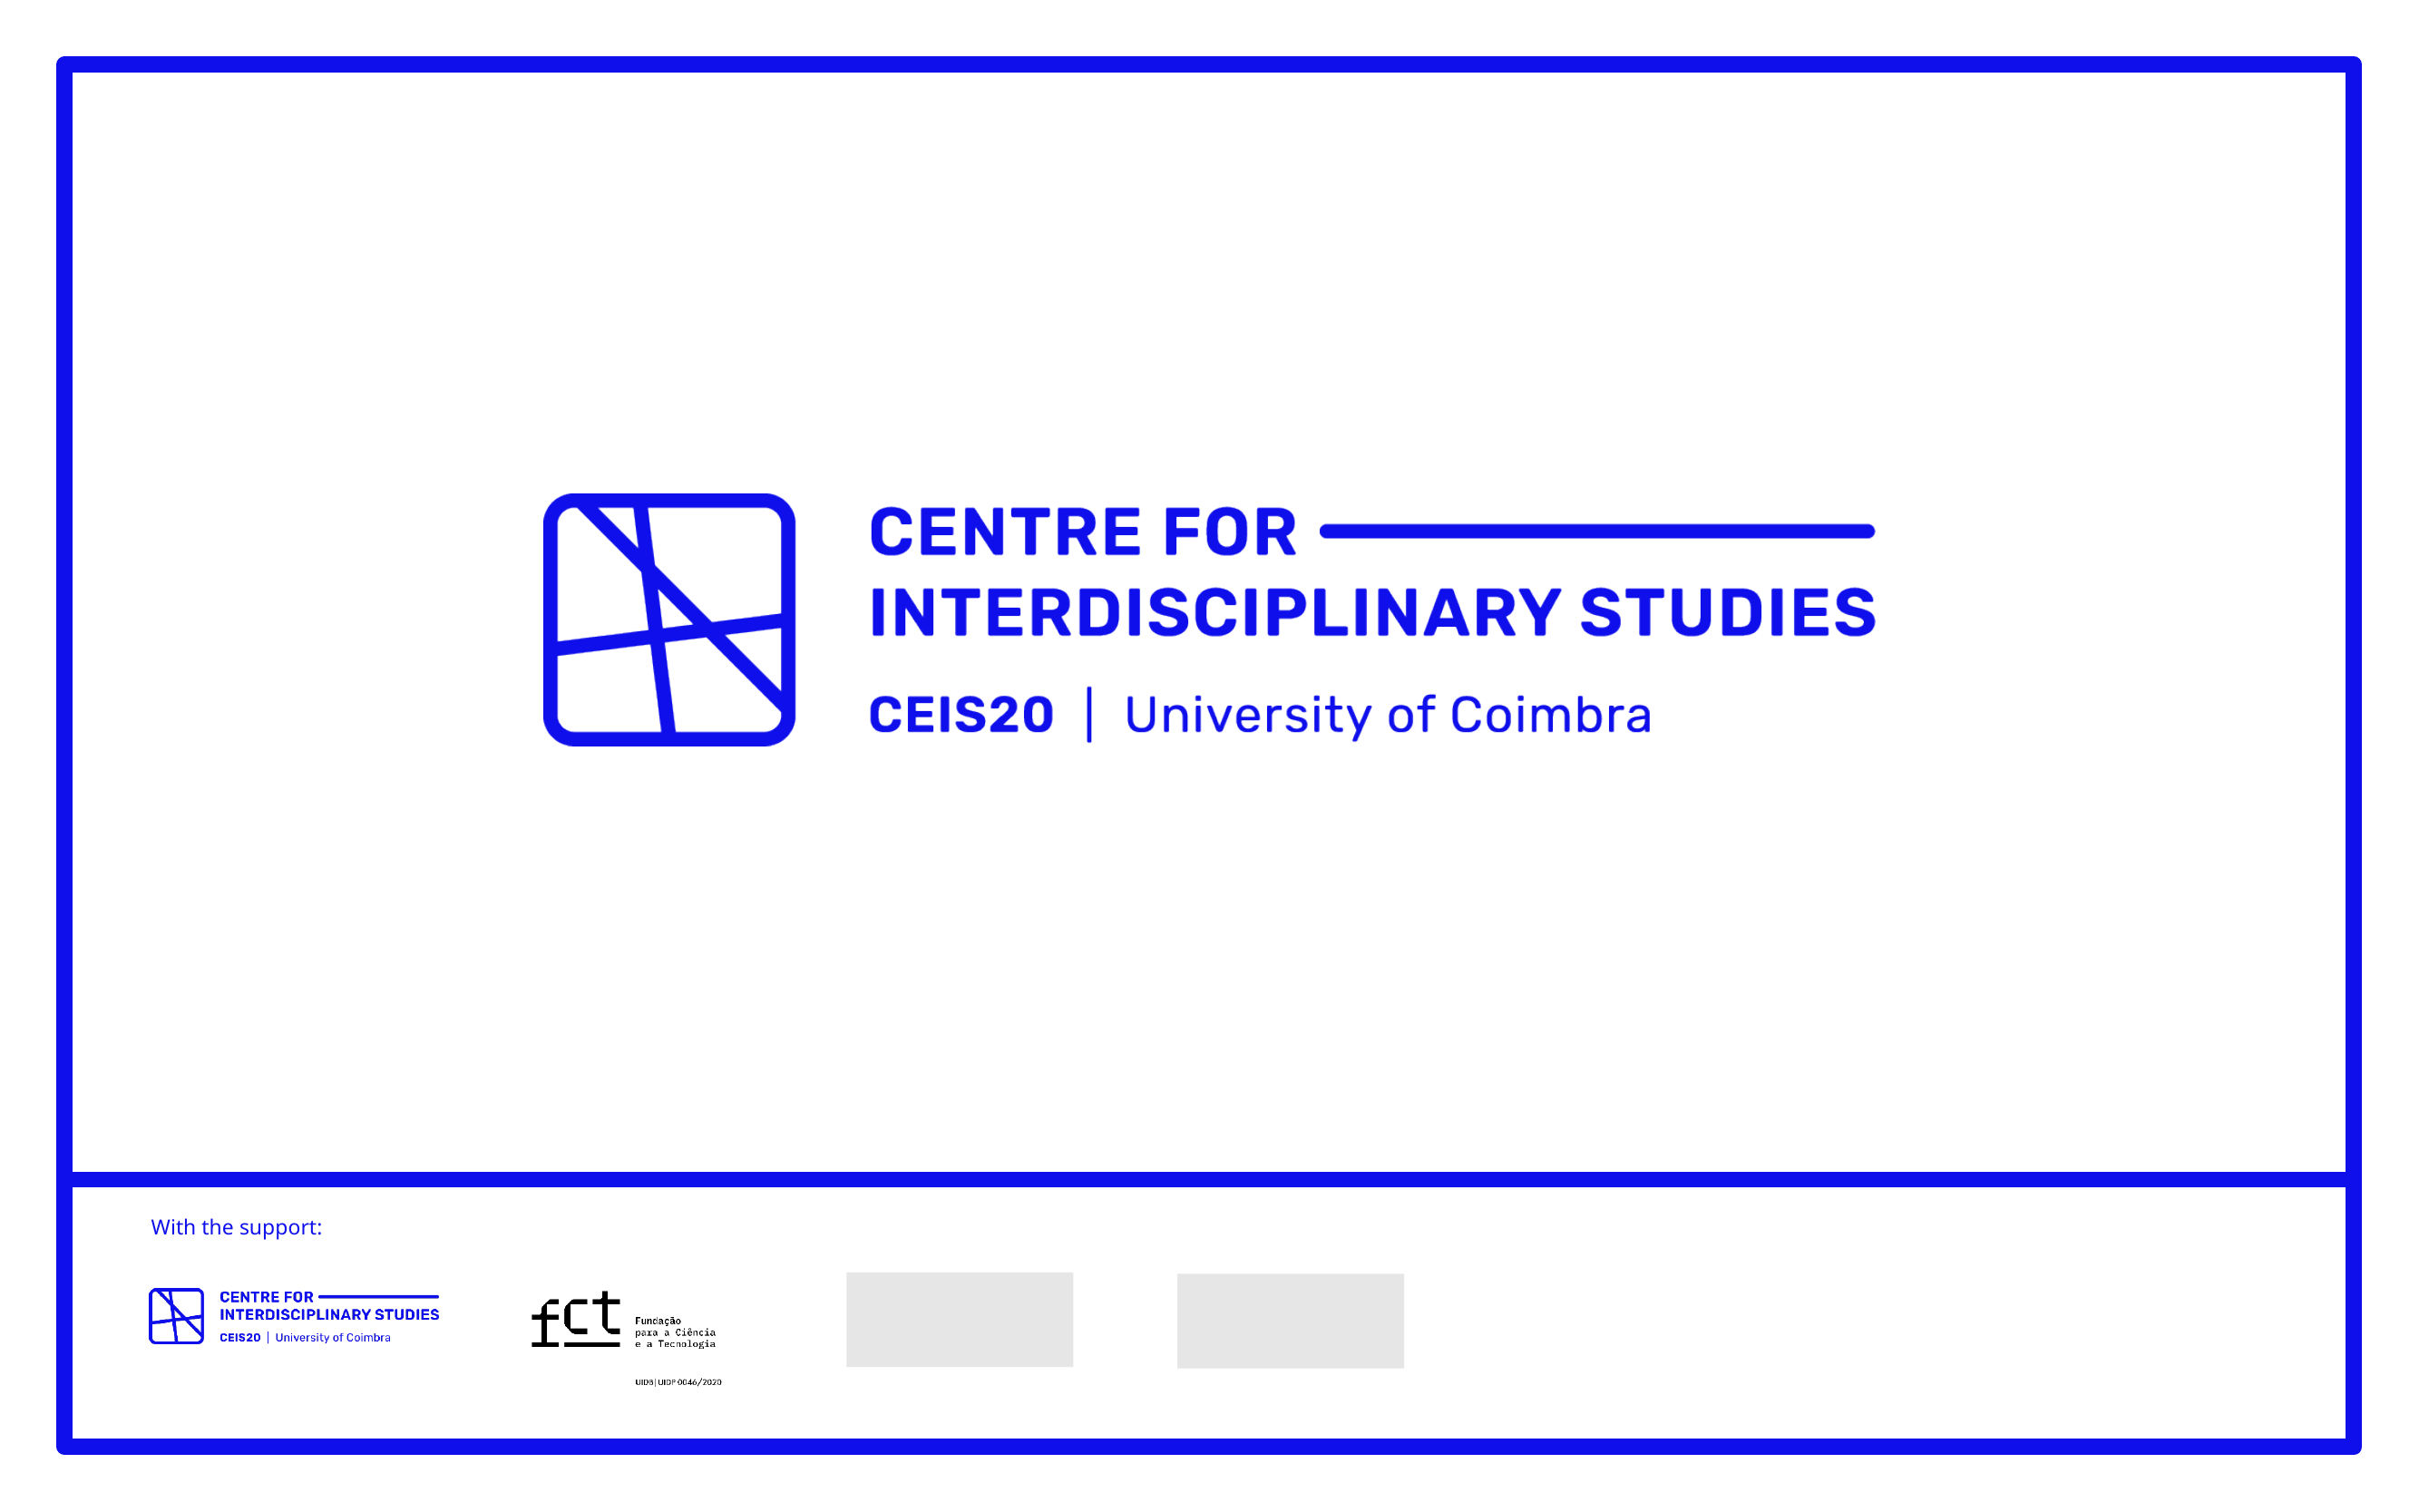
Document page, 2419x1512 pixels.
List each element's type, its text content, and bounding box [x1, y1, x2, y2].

picture [149, 1288, 439, 1344]
text_box [64, 1180, 2355, 1448]
picture [543, 493, 1876, 747]
picture [456, 1225, 791, 1414]
text_box With the support: [149, 1212, 337, 1239]
text_box [846, 1272, 1074, 1368]
text_box [64, 64, 2355, 1179]
text_box [1177, 1273, 1405, 1369]
